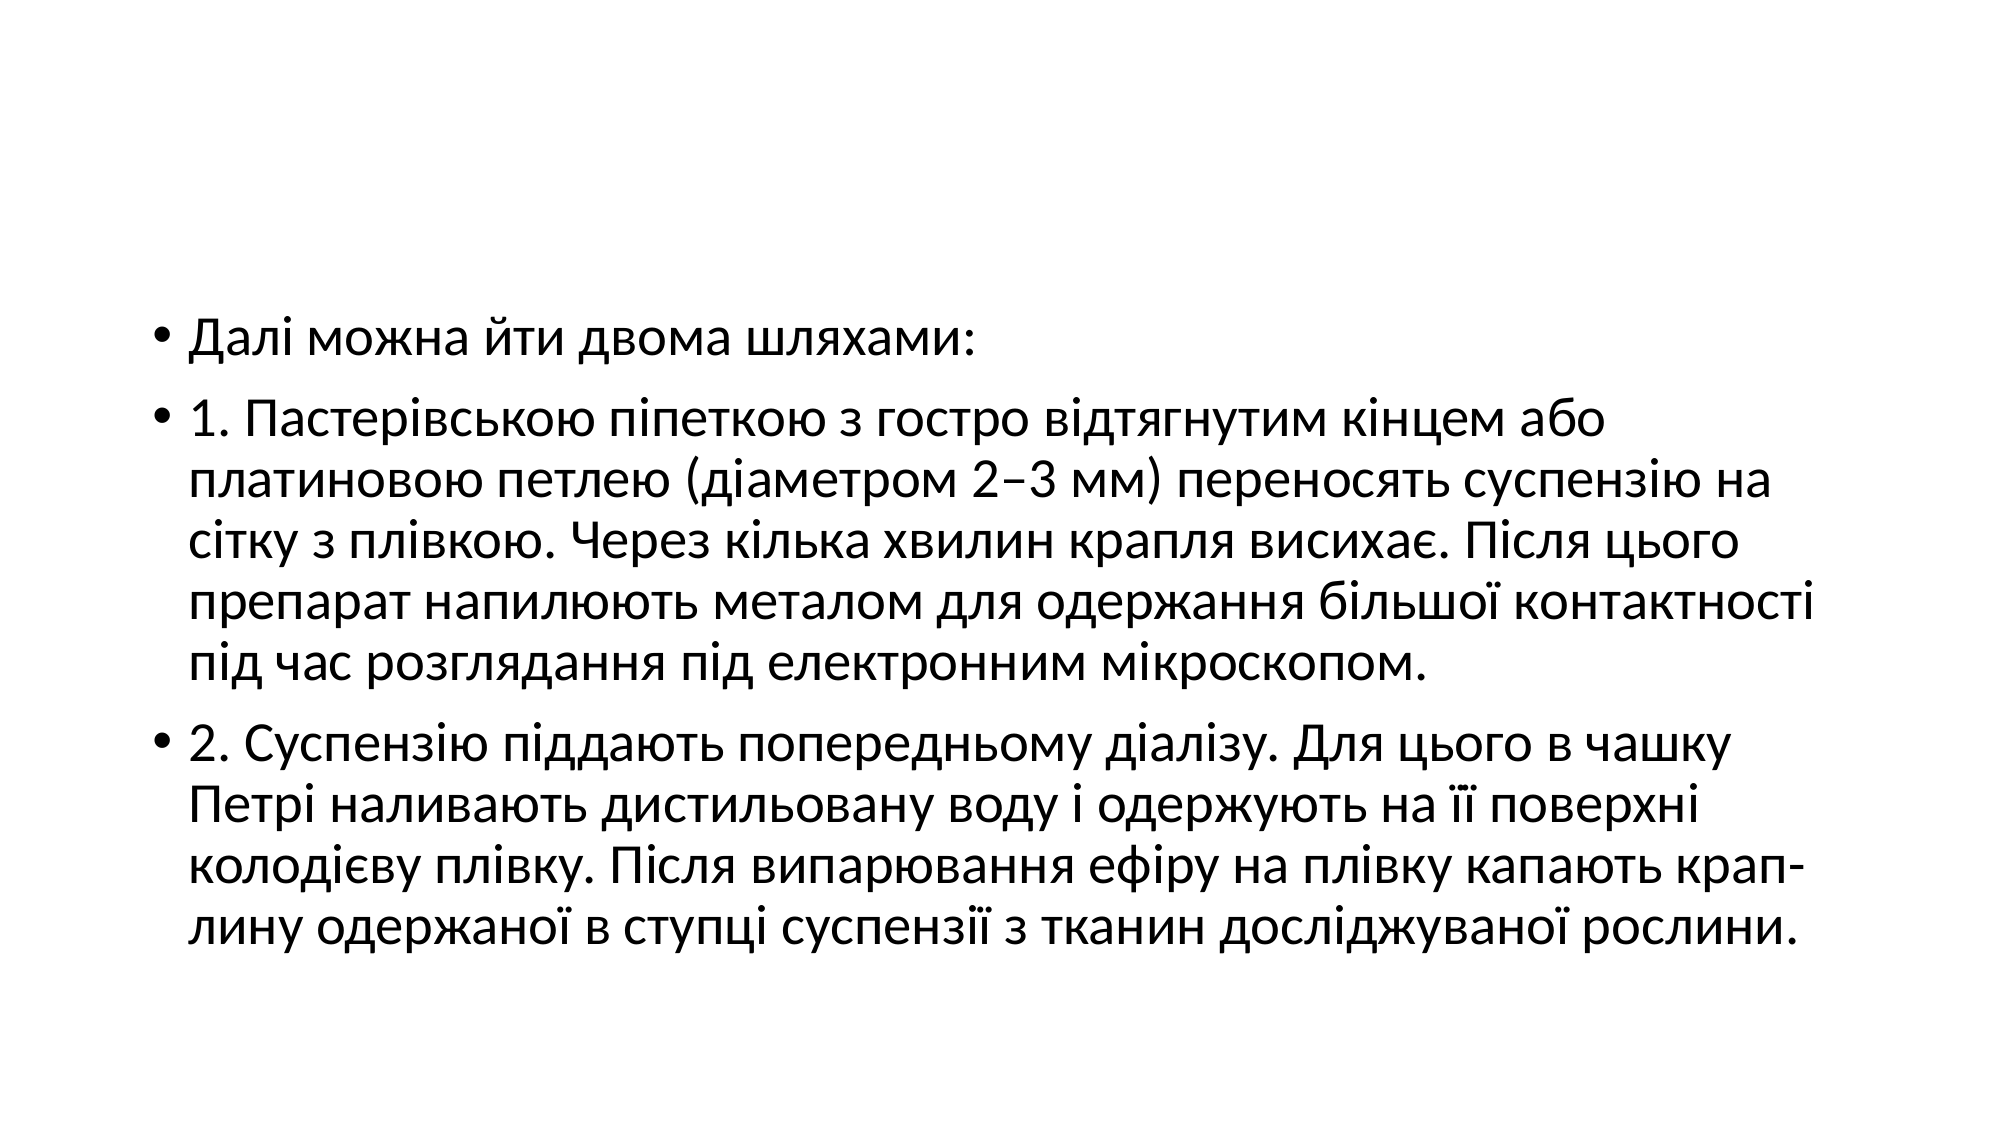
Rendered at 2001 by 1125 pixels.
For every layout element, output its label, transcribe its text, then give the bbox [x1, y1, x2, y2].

list Далі можна йти двома шляхами: 1. Пастерівською піпеткою з гостро відтягнутим кінцем або платиновою петлею (діаметром 2–3 мм) переносять суспензію на сітку з плівкою. Через кілька хвилин крапля висихає. Після цього препарат напилюють металом для одержання більшої контактності під час розглядання під електронним мікроскопом. 2. Суспензію піддають попередньому діалізу. Для цього в чашку Петрі наливають дистильовану воду і одержують на її поверхні колодієву плівку. Після випарювання ефіру на плівку капають крап-лину одержаної в ступці суспензії з тканин досліджуваної рослини. [137, 299, 1863, 1014]
